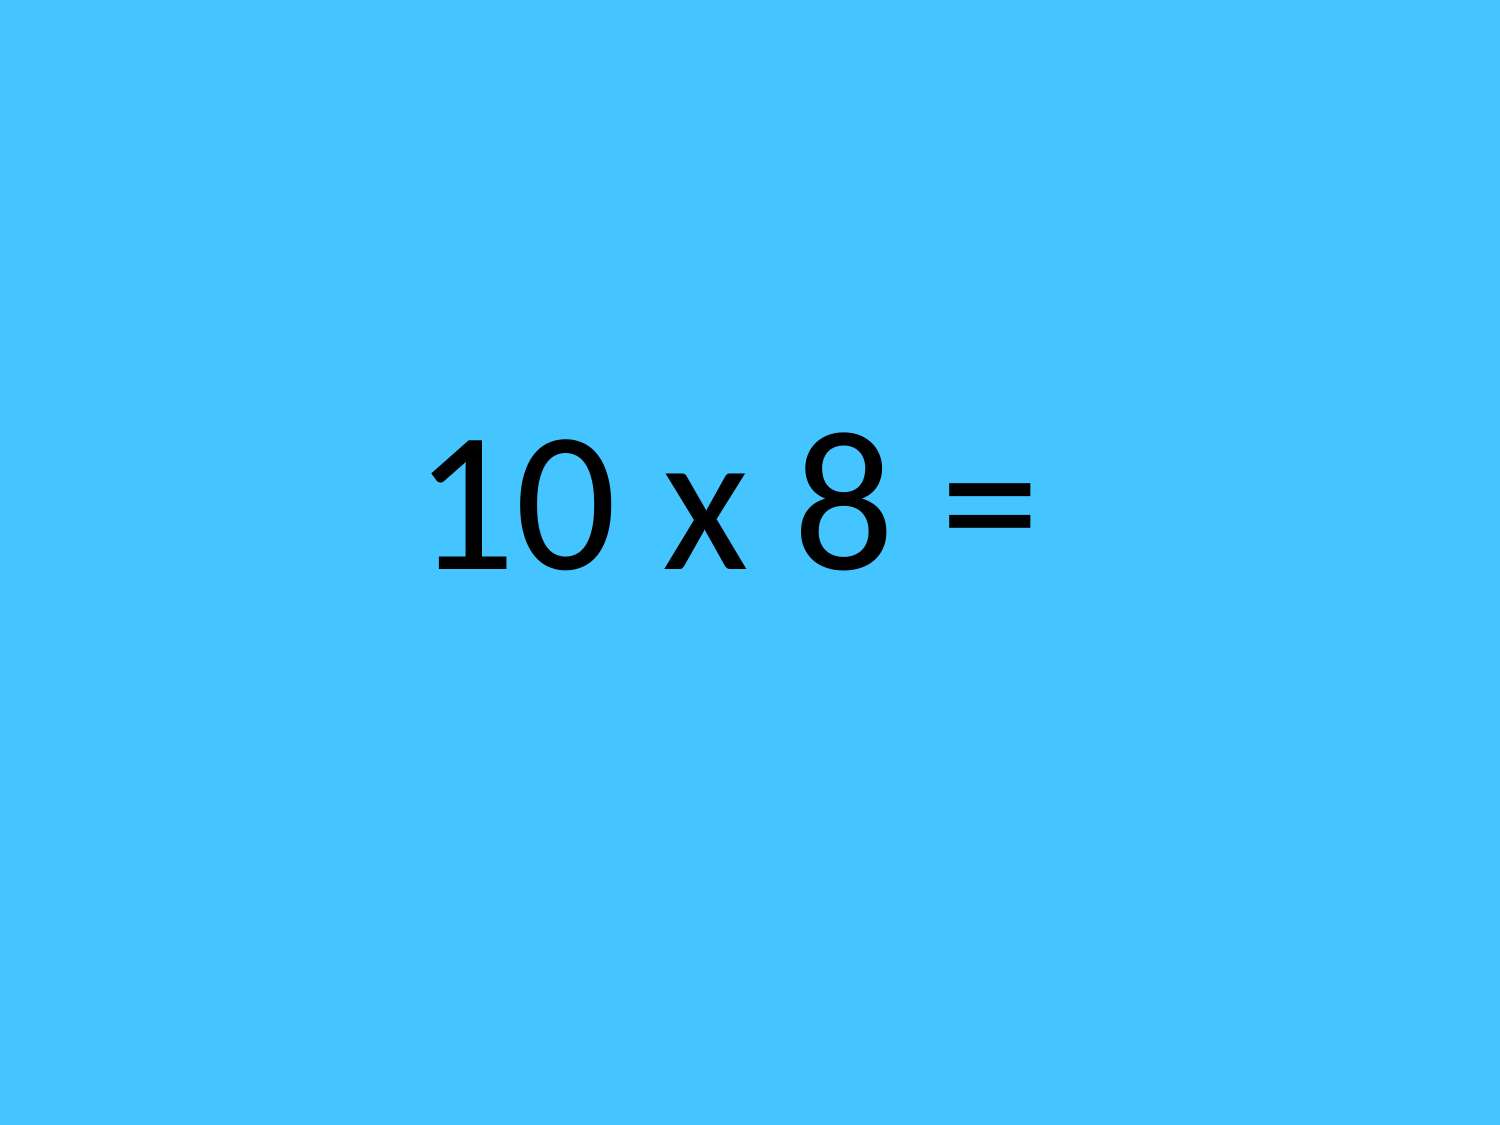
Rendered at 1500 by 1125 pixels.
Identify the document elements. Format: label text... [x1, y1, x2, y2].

text_box 10 x 8 = [399, 362, 1063, 618]
